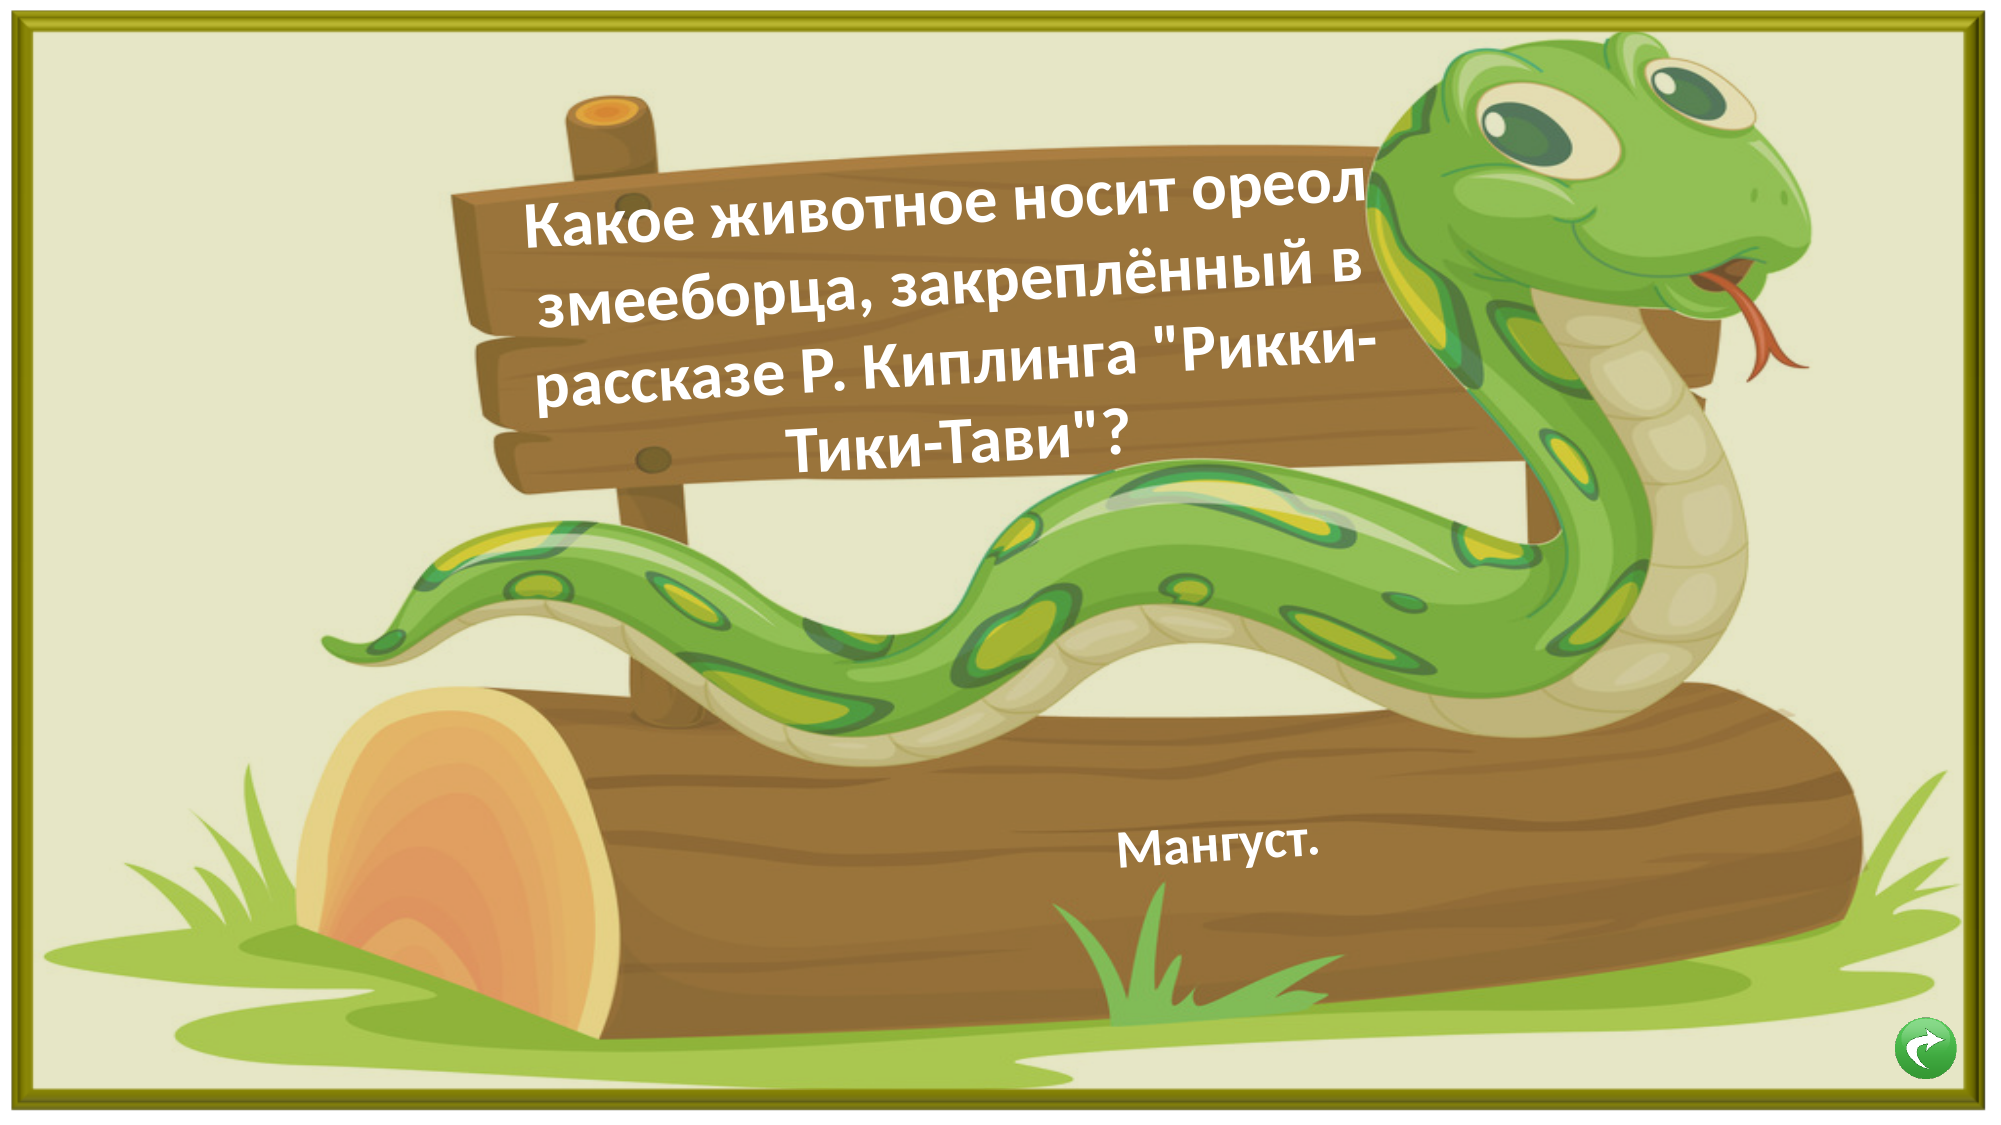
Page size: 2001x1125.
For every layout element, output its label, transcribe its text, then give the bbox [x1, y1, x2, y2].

text_box Какое животное носит ореол змееборца, закреплённый в рассказе Р. Киплинга "Рикки-Тики-Тави"? [466, 122, 1438, 513]
text_box Мангуст. [611, 757, 1825, 923]
picture [0, 0, 2001, 1125]
